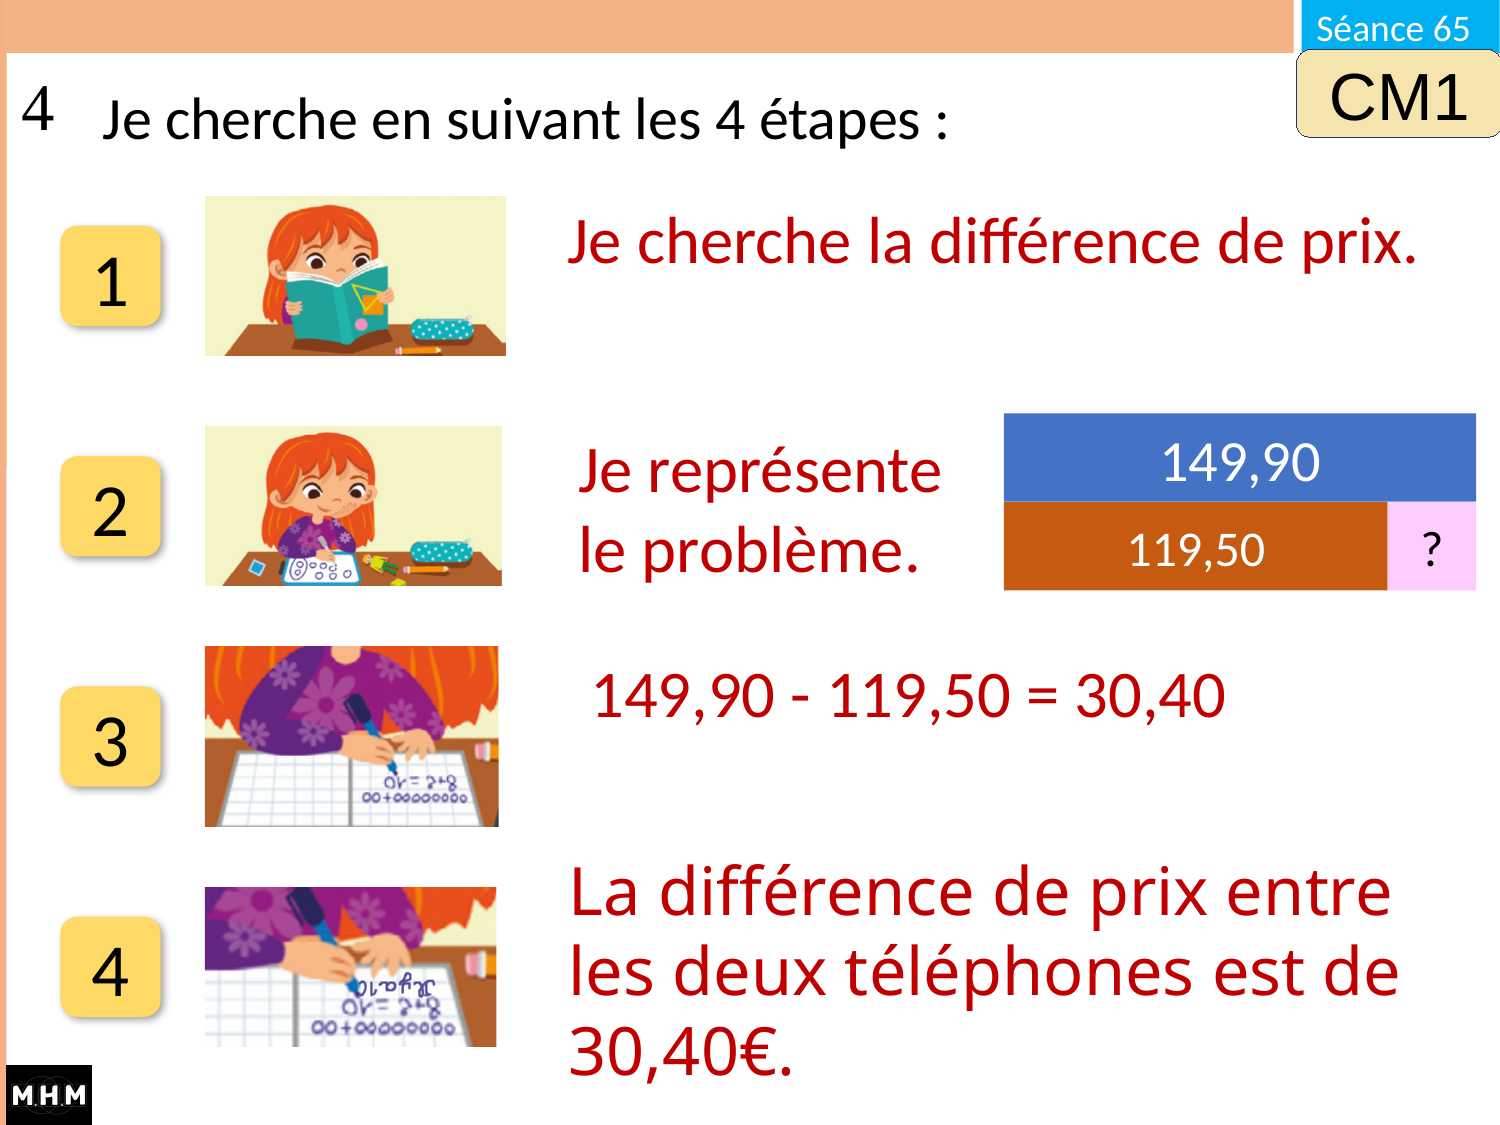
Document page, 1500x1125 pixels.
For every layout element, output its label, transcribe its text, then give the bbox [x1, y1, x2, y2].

picture [204, 887, 497, 1047]
text_box 4 [58, 914, 163, 1020]
text_box Je représente le problème. [563, 418, 992, 593]
text_box Je cherche la différence de prix. [552, 189, 1500, 285]
picture [204, 196, 514, 356]
text_box CM1 [1296, 49, 1500, 138]
text_box ? [1386, 500, 1478, 592]
text_box 149,90 - 119,50 = 30,40 [575, 643, 1333, 738]
text_box 2 [58, 454, 163, 559]
picture [6, 1065, 92, 1125]
text_box 119,50 [1002, 504, 1386, 592]
title Je cherche en suivant les 4 étapes : [88, 35, 1097, 160]
text_box 1 [58, 223, 163, 329]
text_box 3 [58, 684, 163, 789]
picture [204, 426, 503, 587]
picture [204, 645, 499, 828]
text_box La différence de prix entre les deux téléphones est de 30,40€. [553, 841, 1481, 1097]
text_box 149,90 [1002, 411, 1478, 504]
